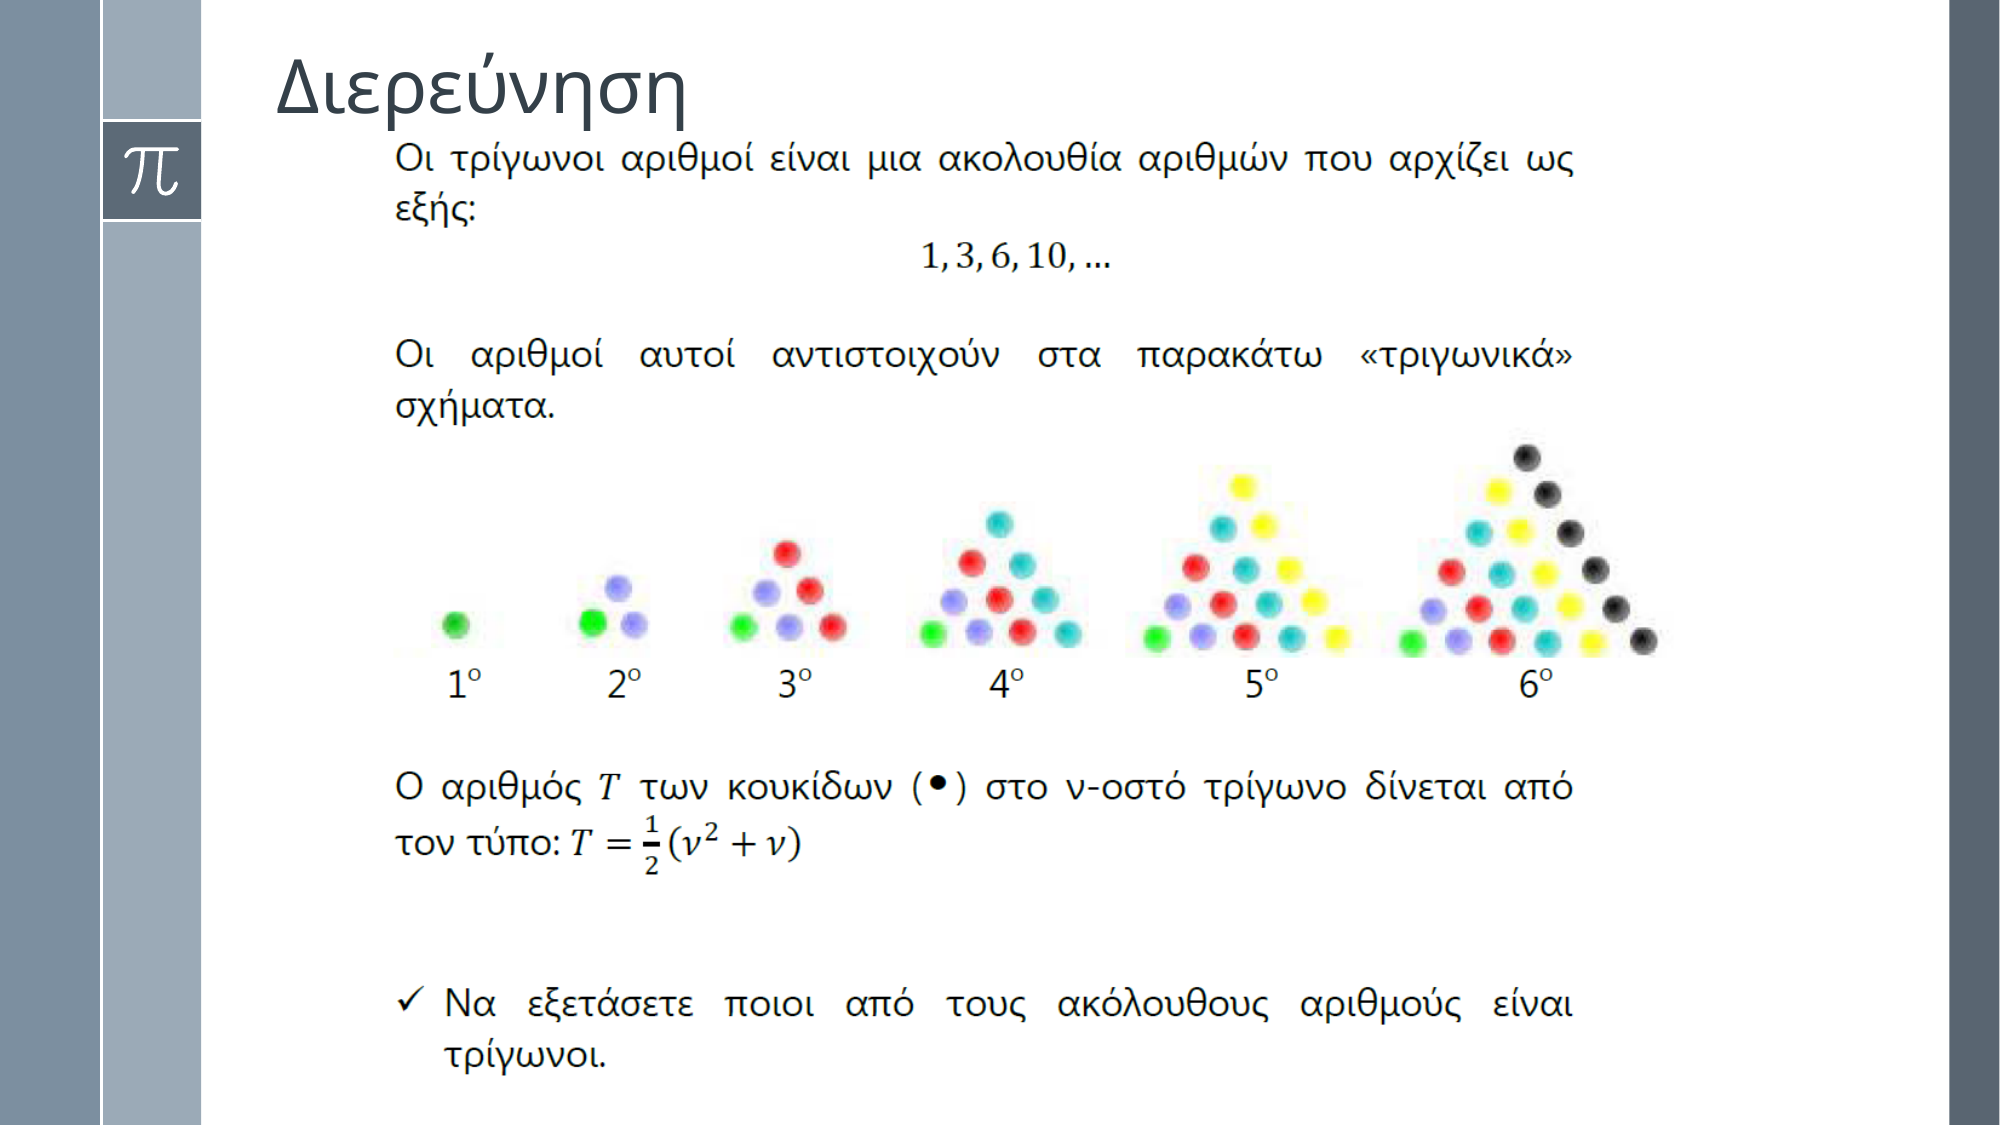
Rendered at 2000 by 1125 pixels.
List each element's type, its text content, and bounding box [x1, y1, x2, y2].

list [373, 137, 1703, 1078]
title Διερεύνηση [261, 29, 1867, 138]
